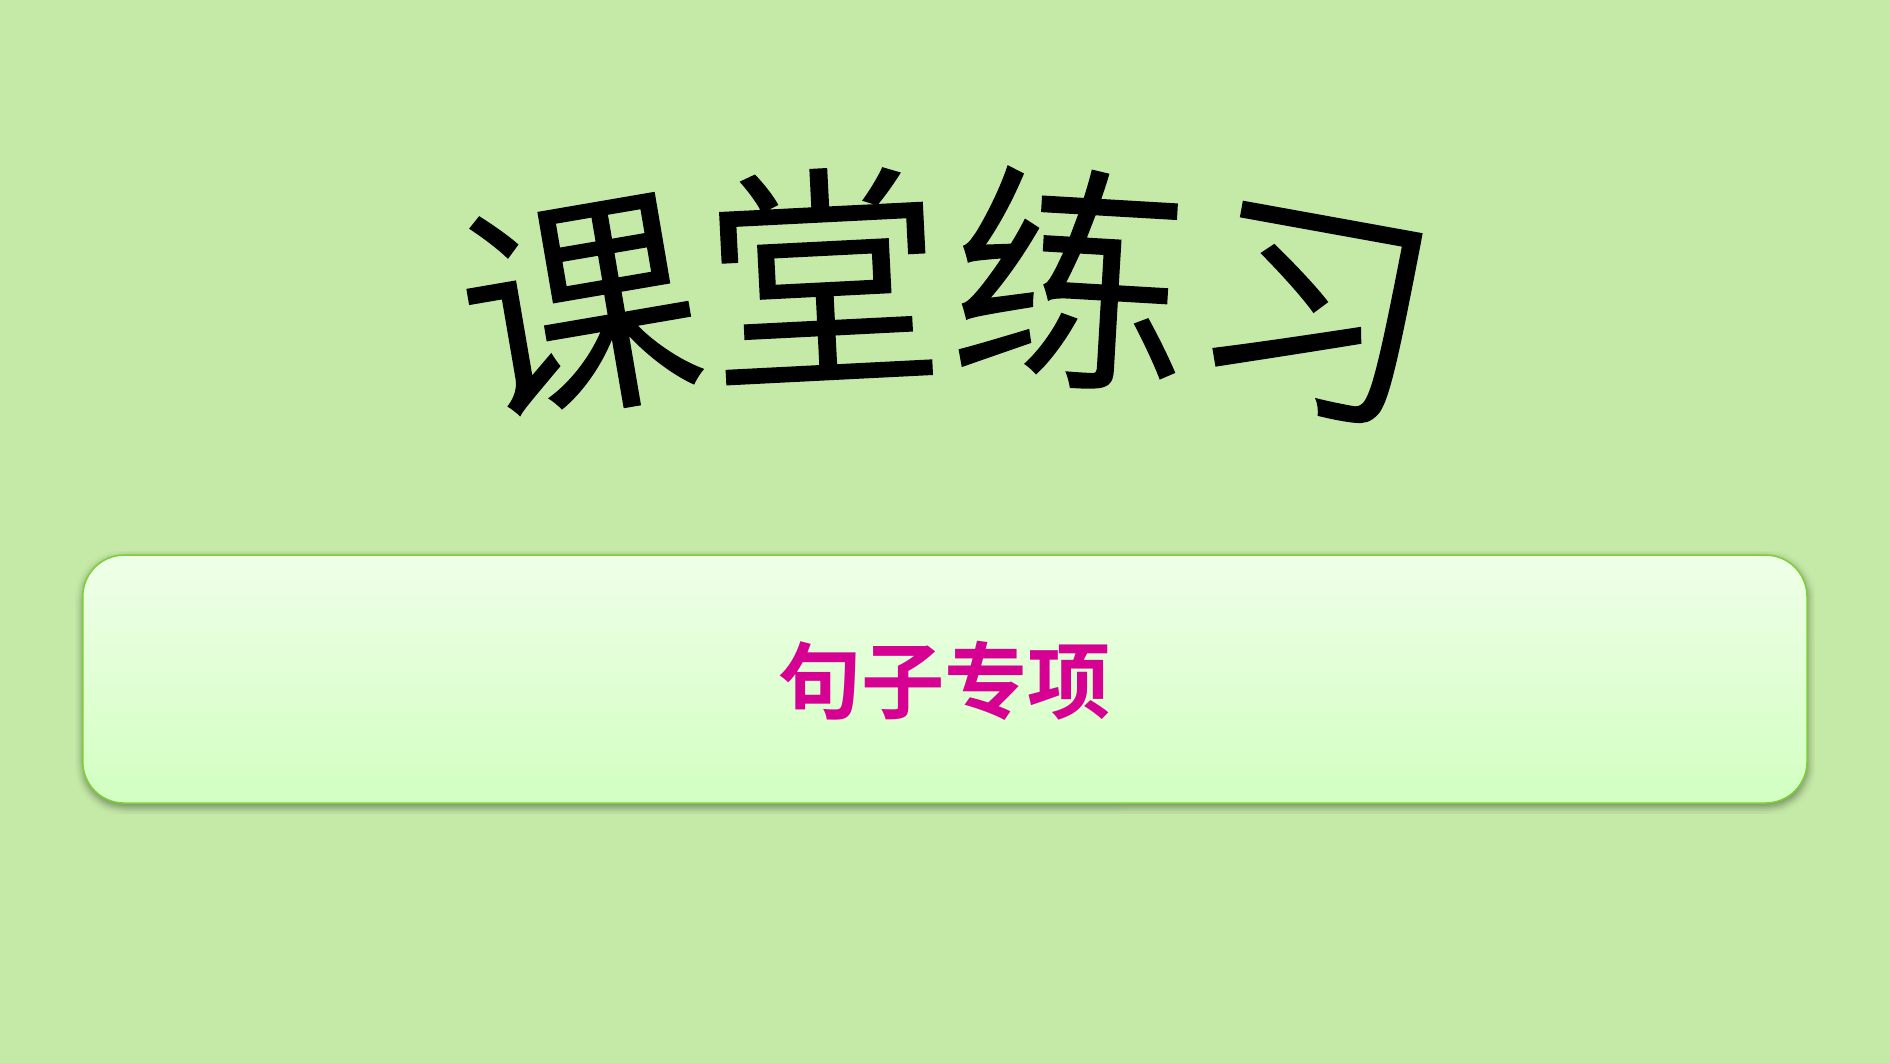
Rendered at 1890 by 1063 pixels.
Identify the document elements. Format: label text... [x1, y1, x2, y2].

text_box 句子专项 [81, 554, 1808, 804]
